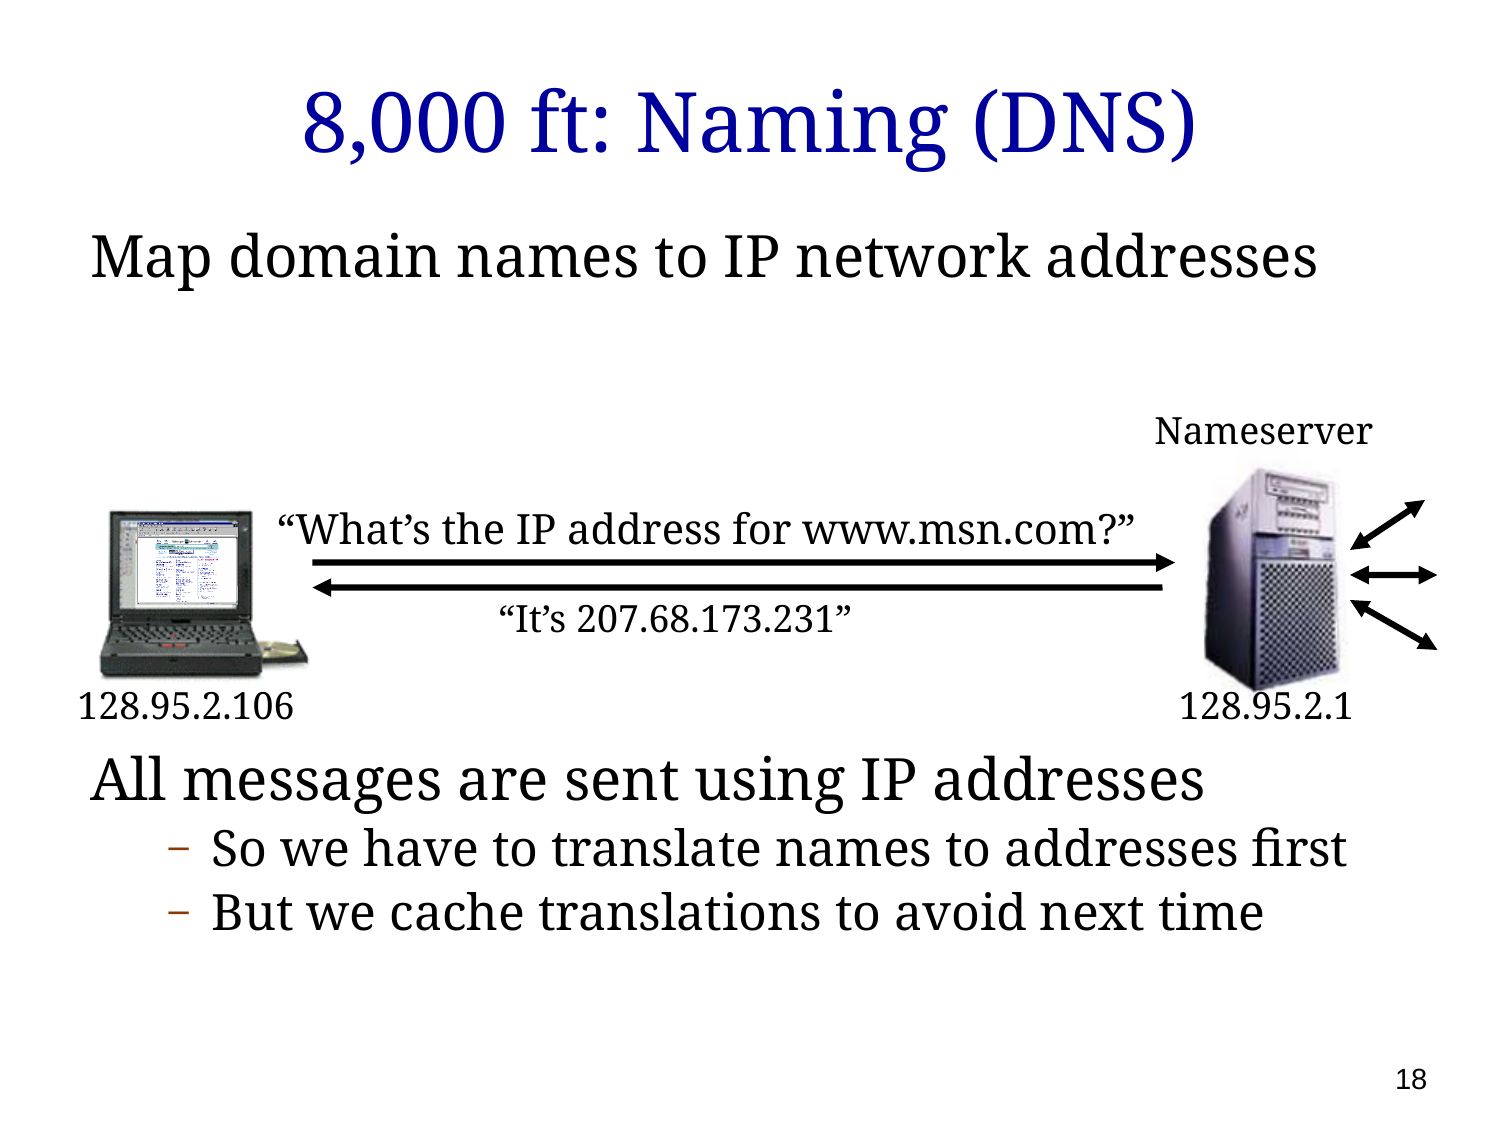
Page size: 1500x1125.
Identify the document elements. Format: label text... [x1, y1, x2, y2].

text_box “What’s the IP address for www.msn.com?” [261, 495, 1151, 561]
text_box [87, 499, 325, 692]
text_box [1354, 600, 1438, 650]
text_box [1202, 437, 1351, 704]
text_box 128.95.2.1 [1163, 674, 1370, 735]
slide_number 18 [1092, 1024, 1443, 1103]
text_box [329, 556, 1175, 569]
text_box Nameserver [1139, 399, 1389, 460]
list Map domain names to IP network addresses All messages are sent using IP addresses So we have to translate names to addresses first But we cache translations to avoid next time [74, 219, 1426, 963]
text_box 128.95.2.106 [62, 674, 310, 735]
title 8,000 ft: Naming (DNS) [74, 47, 1426, 191]
text_box [1354, 568, 1438, 582]
text_box “It’s 207.68.173.231” [483, 587, 868, 648]
text_box [1354, 499, 1426, 550]
